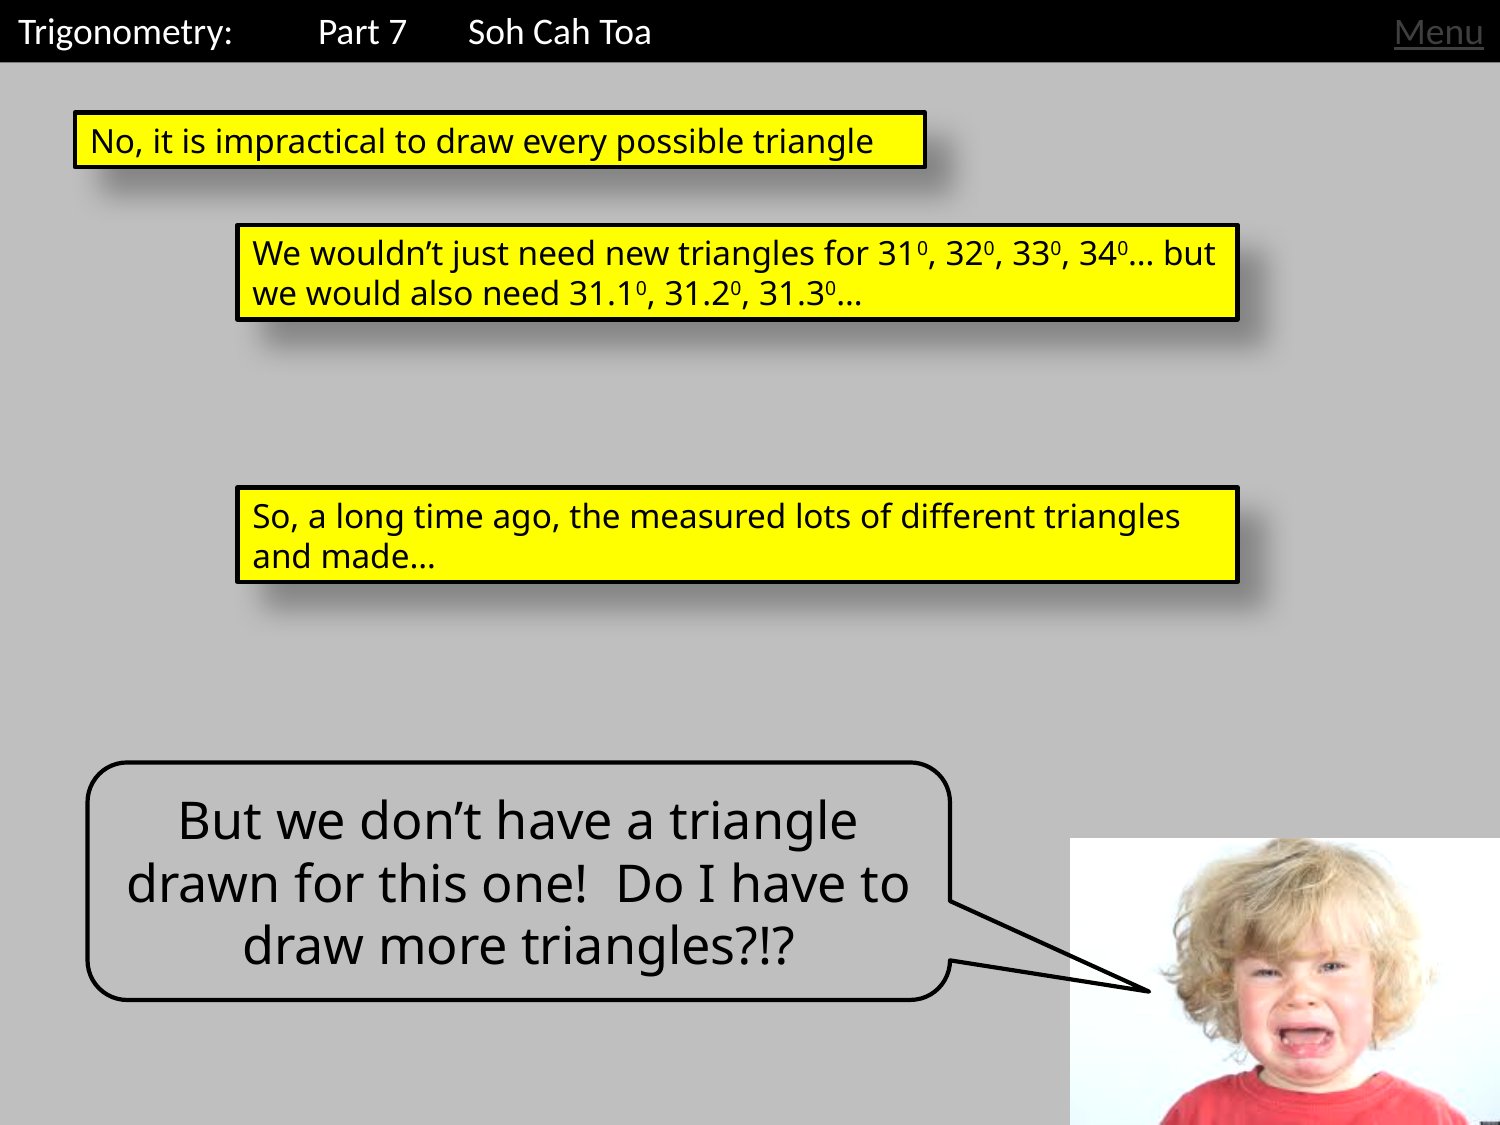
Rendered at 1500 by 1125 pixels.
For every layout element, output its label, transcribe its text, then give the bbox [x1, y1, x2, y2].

text_box So, a long time ago, the measured lots of different triangles and made… [237, 487, 1238, 582]
text_box [0, 0, 1500, 64]
picture [1069, 838, 1500, 1125]
text_box Trigonometry: Part 7 Soh Cah Toa [3, 0, 668, 60]
text_box Menu [1379, 0, 1500, 60]
text_box But we don’t have a triangle drawn for this one! Do I have to draw more triangles?!? [85, 760, 1064, 1003]
text_box No, it is impractical to draw every possible triangle [75, 112, 925, 168]
text_box We wouldn’t just need new triangles for 310, 320, 330, 340… but we would also need 31.10, 31.20, 31.30… [237, 224, 1238, 320]
